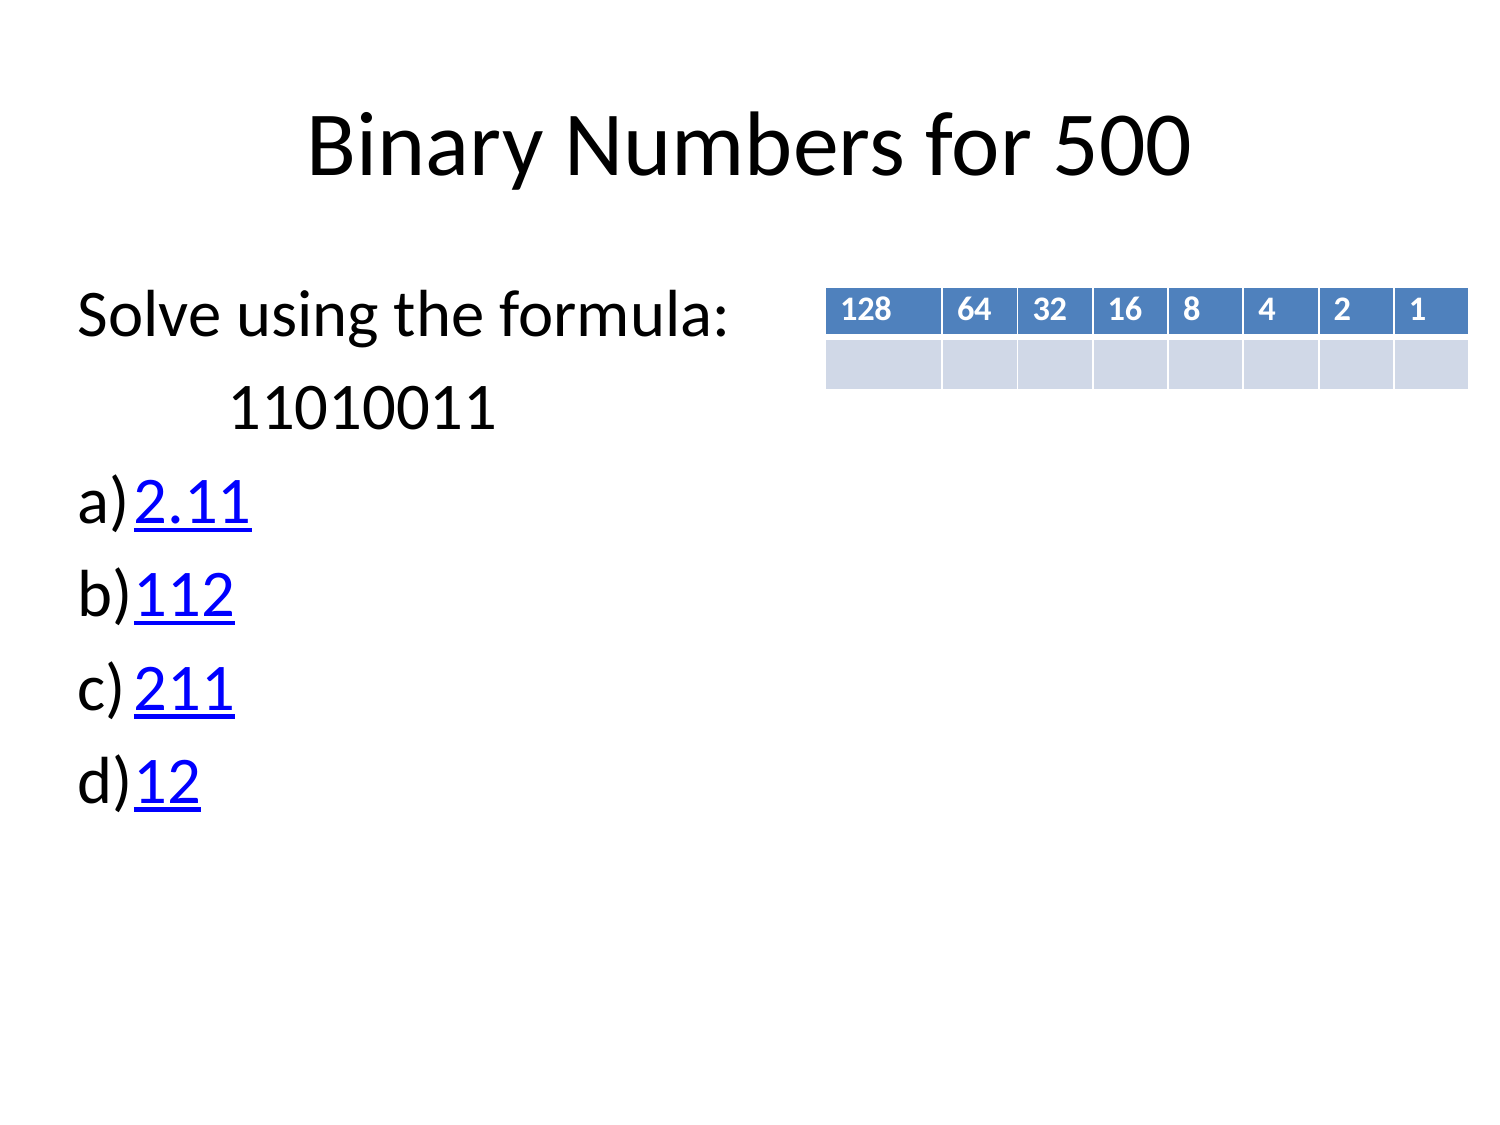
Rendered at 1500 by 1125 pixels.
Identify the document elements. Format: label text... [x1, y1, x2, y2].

table_cell [1395, 340, 1468, 389]
title Binary Numbers for 500 [75, 45, 1425, 233]
table_header 8 [1169, 288, 1242, 334]
table_header 4 [1244, 288, 1318, 334]
table_cell [1169, 340, 1242, 389]
table_cell [1018, 340, 1092, 389]
table_cell [826, 340, 941, 389]
table_cell [1320, 340, 1393, 389]
table_cell [1244, 340, 1318, 389]
table_header 2 [1320, 288, 1393, 334]
table_cell [943, 340, 1017, 389]
table_header 1 [1395, 288, 1468, 334]
table_header 64 [943, 288, 1017, 334]
list Solve using the formula: 11010011 2.11 112 211 12 [62, 262, 1413, 1005]
table_header 32 [1018, 288, 1092, 334]
table_header 128 [826, 288, 941, 334]
table_header 16 [1094, 288, 1167, 334]
table_cell [1094, 340, 1167, 389]
